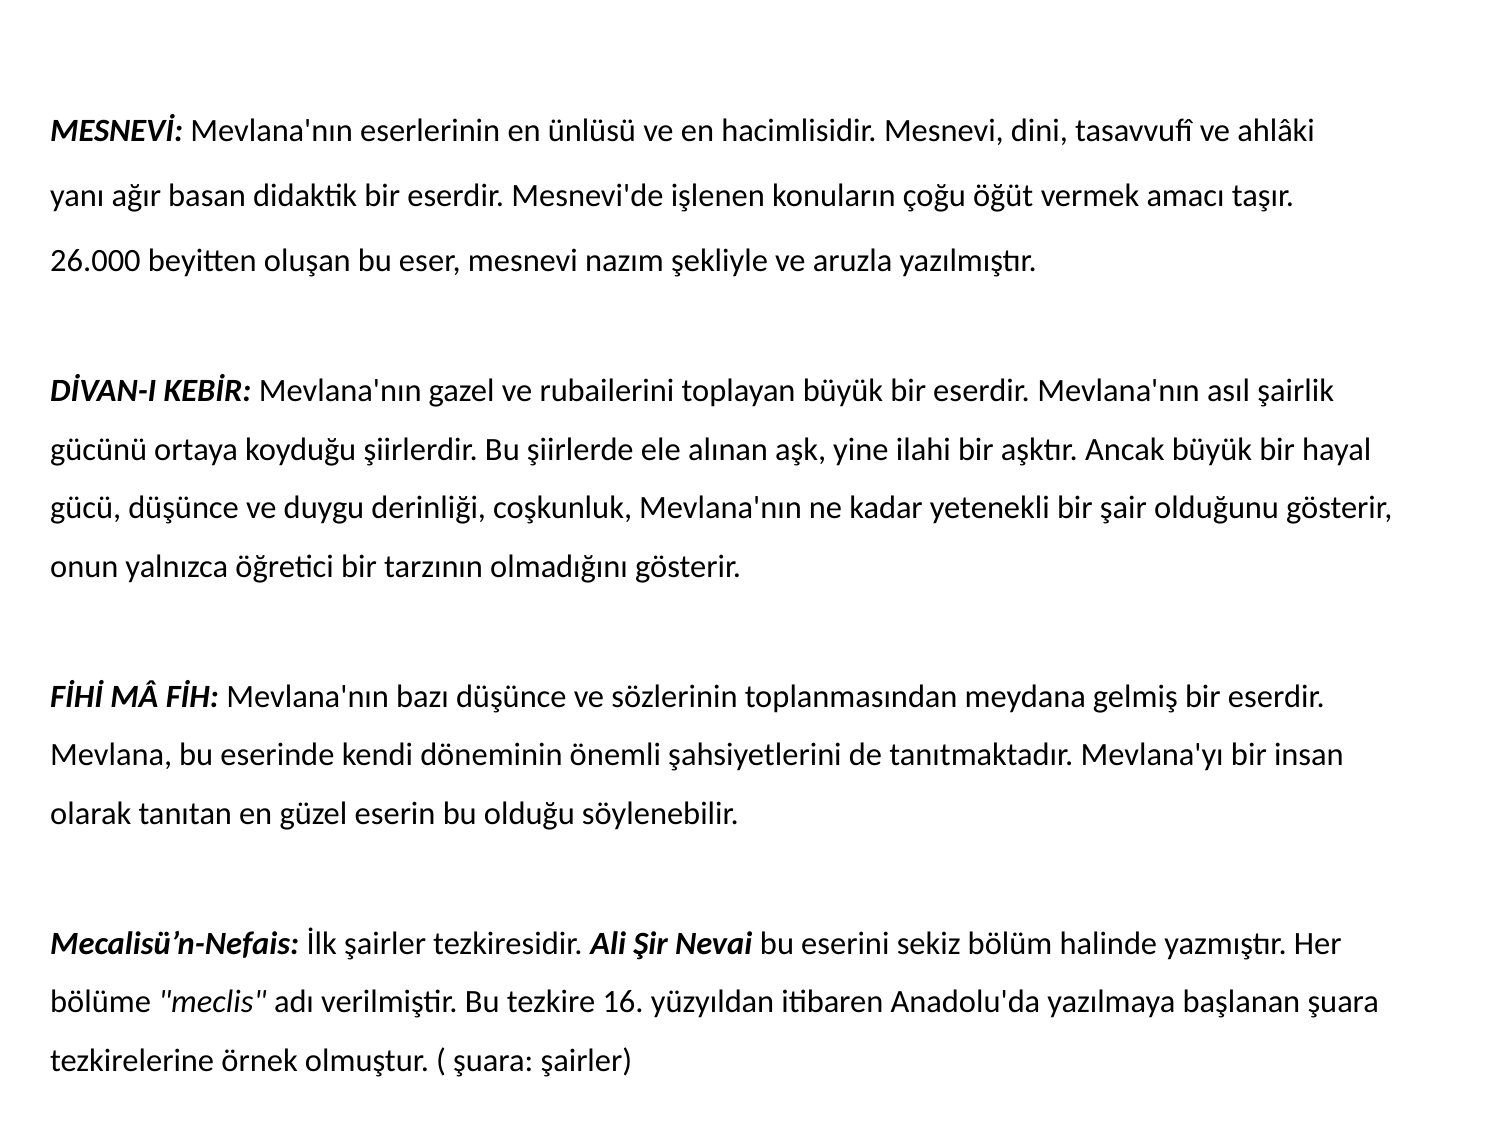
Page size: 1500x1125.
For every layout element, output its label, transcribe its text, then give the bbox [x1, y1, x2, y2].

list MESNEVİ: Mevlana'nın eserlerinin en ünlüsü ve en hacimlisidir. Mesnevi, dini, tasavvufî ve ahlâki yanı ağır basan didaktik bir eserdir. Mesnevi'de işlenen konuların çoğu öğüt vermek amacı taşır. 26.000 beyitten oluşan bu eser, mesnevi nazım şekliyle ve aruzla yazılmıştır. DİVAN-I KEBİR: Mevlana'nın gazel ve rubailerini toplayan büyük bir eserdir. Mevlana'nın asıl şairlik gücünü ortaya koyduğu şiirlerdir. Bu şiirlerde ele alınan aşk, yine ilahi bir aşktır. Ancak büyük bir hayal gücü, düşünce ve duygu derinliği, coşkunluk, Mevlana'nın ne kadar yetenekli bir şair olduğunu gösterir, onun yalnızca öğretici bir tarzının olmadığını gösterir. FİHİ MÂ FİH: Mevlana'nın bazı düşünce ve sözlerinin toplanmasından meydana gelmiş bir eserdir. Mevlana, bu eserinde kendi döneminin önemli şahsiyetlerini de tanıtmaktadır. Mevlana'yı bir insan olarak tanıtan en güzel eserin bu olduğu söylenebilir. Mecalisü’n-Nefais: İlk şairler tezkiresidir. Ali Şir Nevai bu eserini sekiz bölüm halinde yazmıştır. Her bölüme "meclis" adı verilmiştir. Bu tezkire 16. yüzyıldan itibaren Anadolu'da yazılmaya başlanan şuara tezkirelerine örnek olmuştur. ( şuara: şairler) [35, 82, 1425, 1090]
